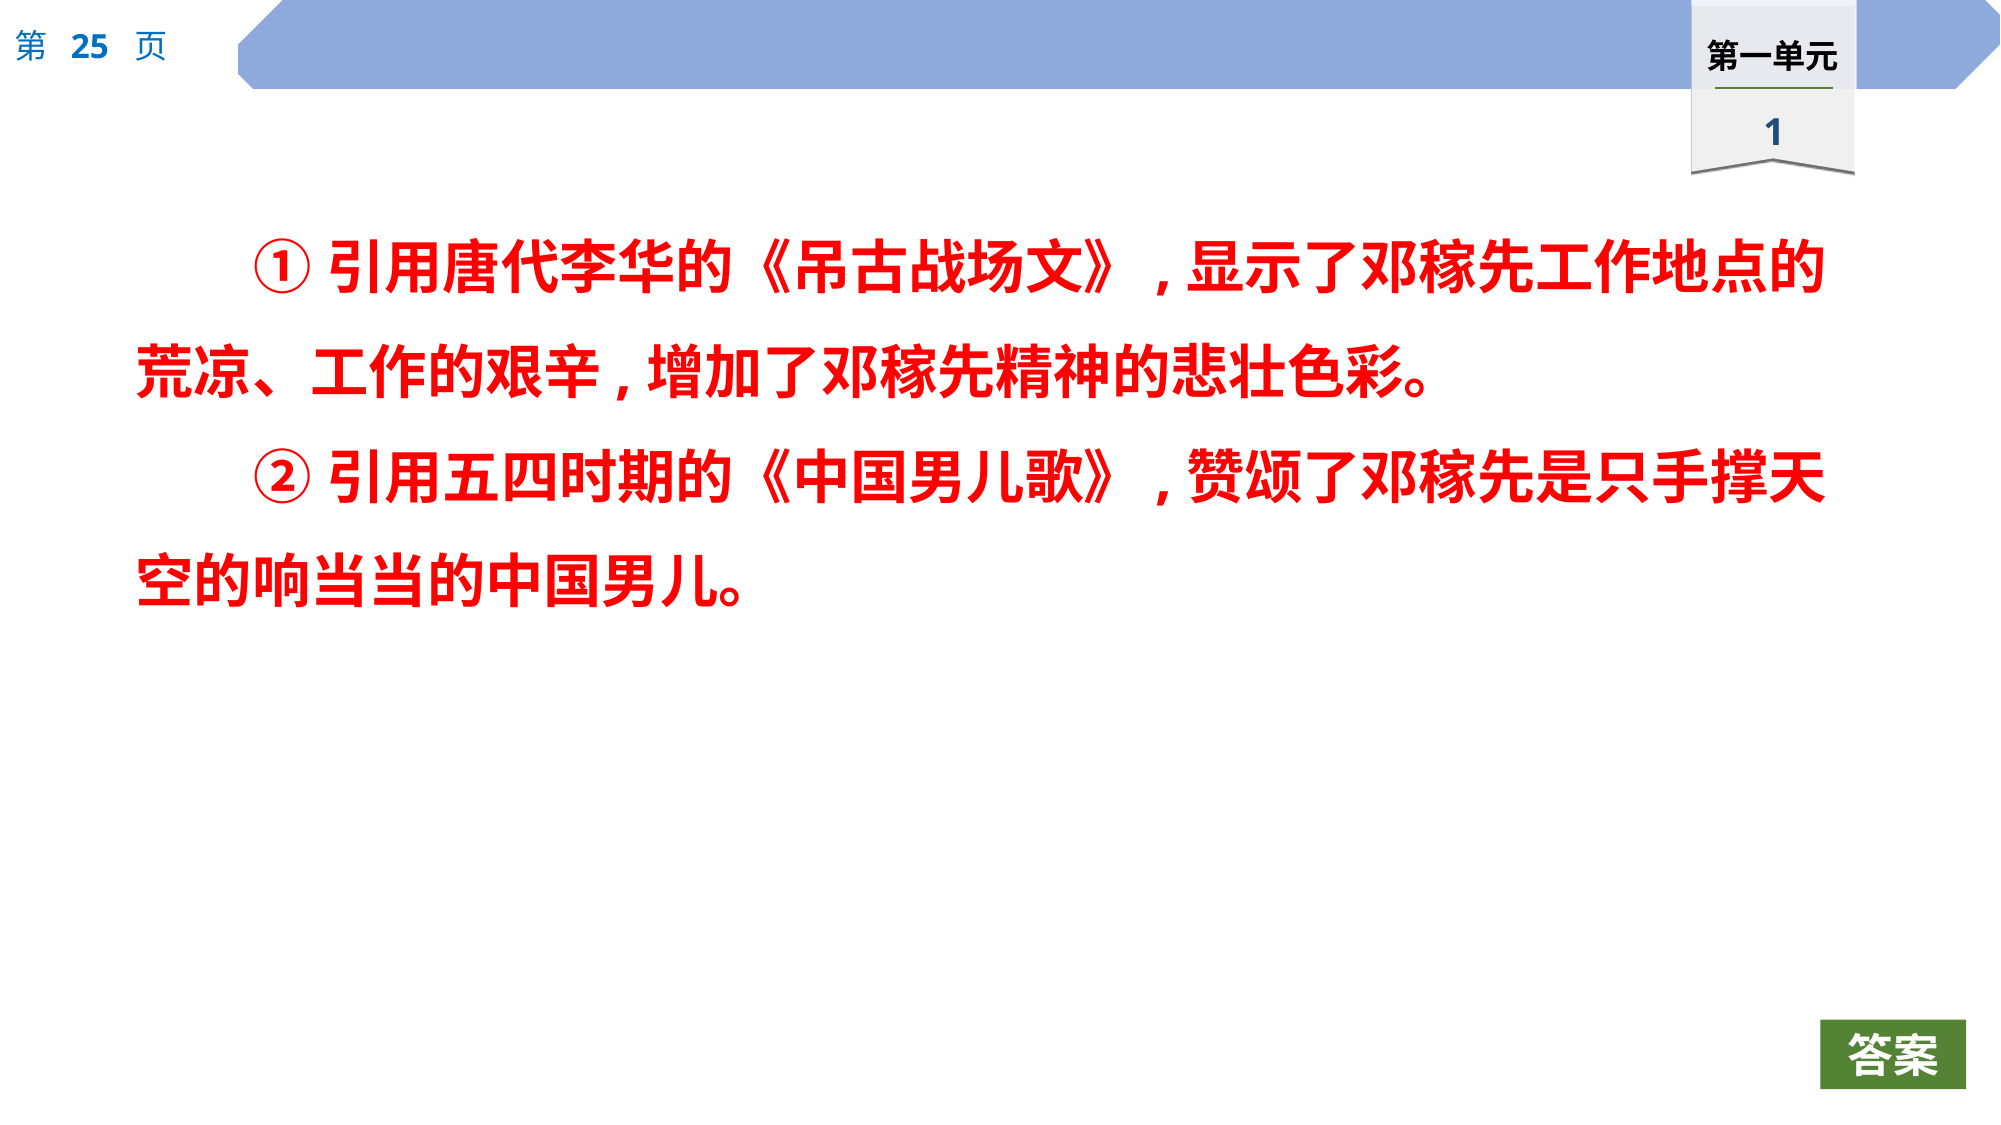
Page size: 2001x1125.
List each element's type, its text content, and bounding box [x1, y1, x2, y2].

text_box 答案 [1820, 1019, 1967, 1090]
list ①引用唐代李华的《吊古战场文》,显示了邓稼先工作地点的荒凉、工作的艰辛,增加了邓稼先精神的悲壮色彩。 ②引用五四时期的《中国男儿歌》,赞颂了邓稼先是只手撑天空的响当当的中国男儿。 [121, 187, 1879, 329]
